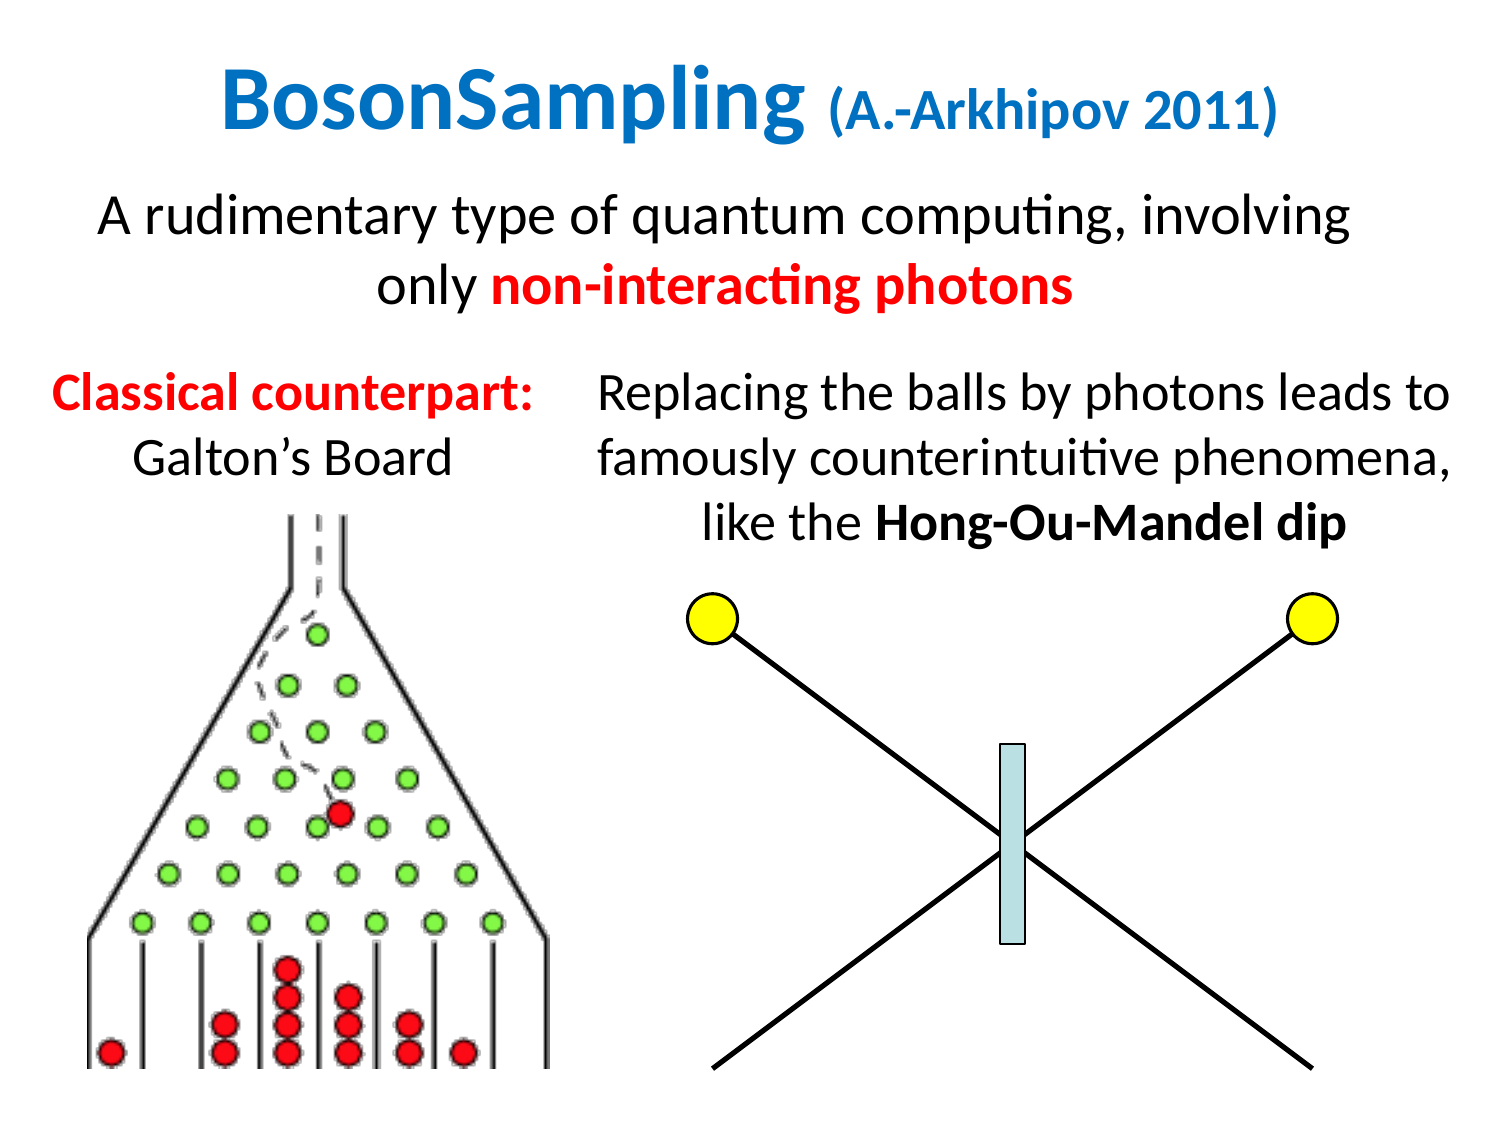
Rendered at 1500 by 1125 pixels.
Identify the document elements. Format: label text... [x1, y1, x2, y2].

text_box BosonSampling (A.-Arkhipov 2011) [62, 30, 1438, 156]
subtitle A rudimentary type of quantum computing, involving only non-interacting photons [62, 168, 1388, 244]
text_box [687, 593, 738, 643]
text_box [712, 618, 1313, 1069]
text_box Classical counterpart: Galton’s Board [12, 349, 574, 425]
text_box Replacing the balls by photons leads to famously counterintuitive phenomena, like the Hong-Ou-Mandel dip [574, 349, 1475, 425]
text_box [1287, 593, 1338, 644]
picture [87, 513, 551, 1069]
